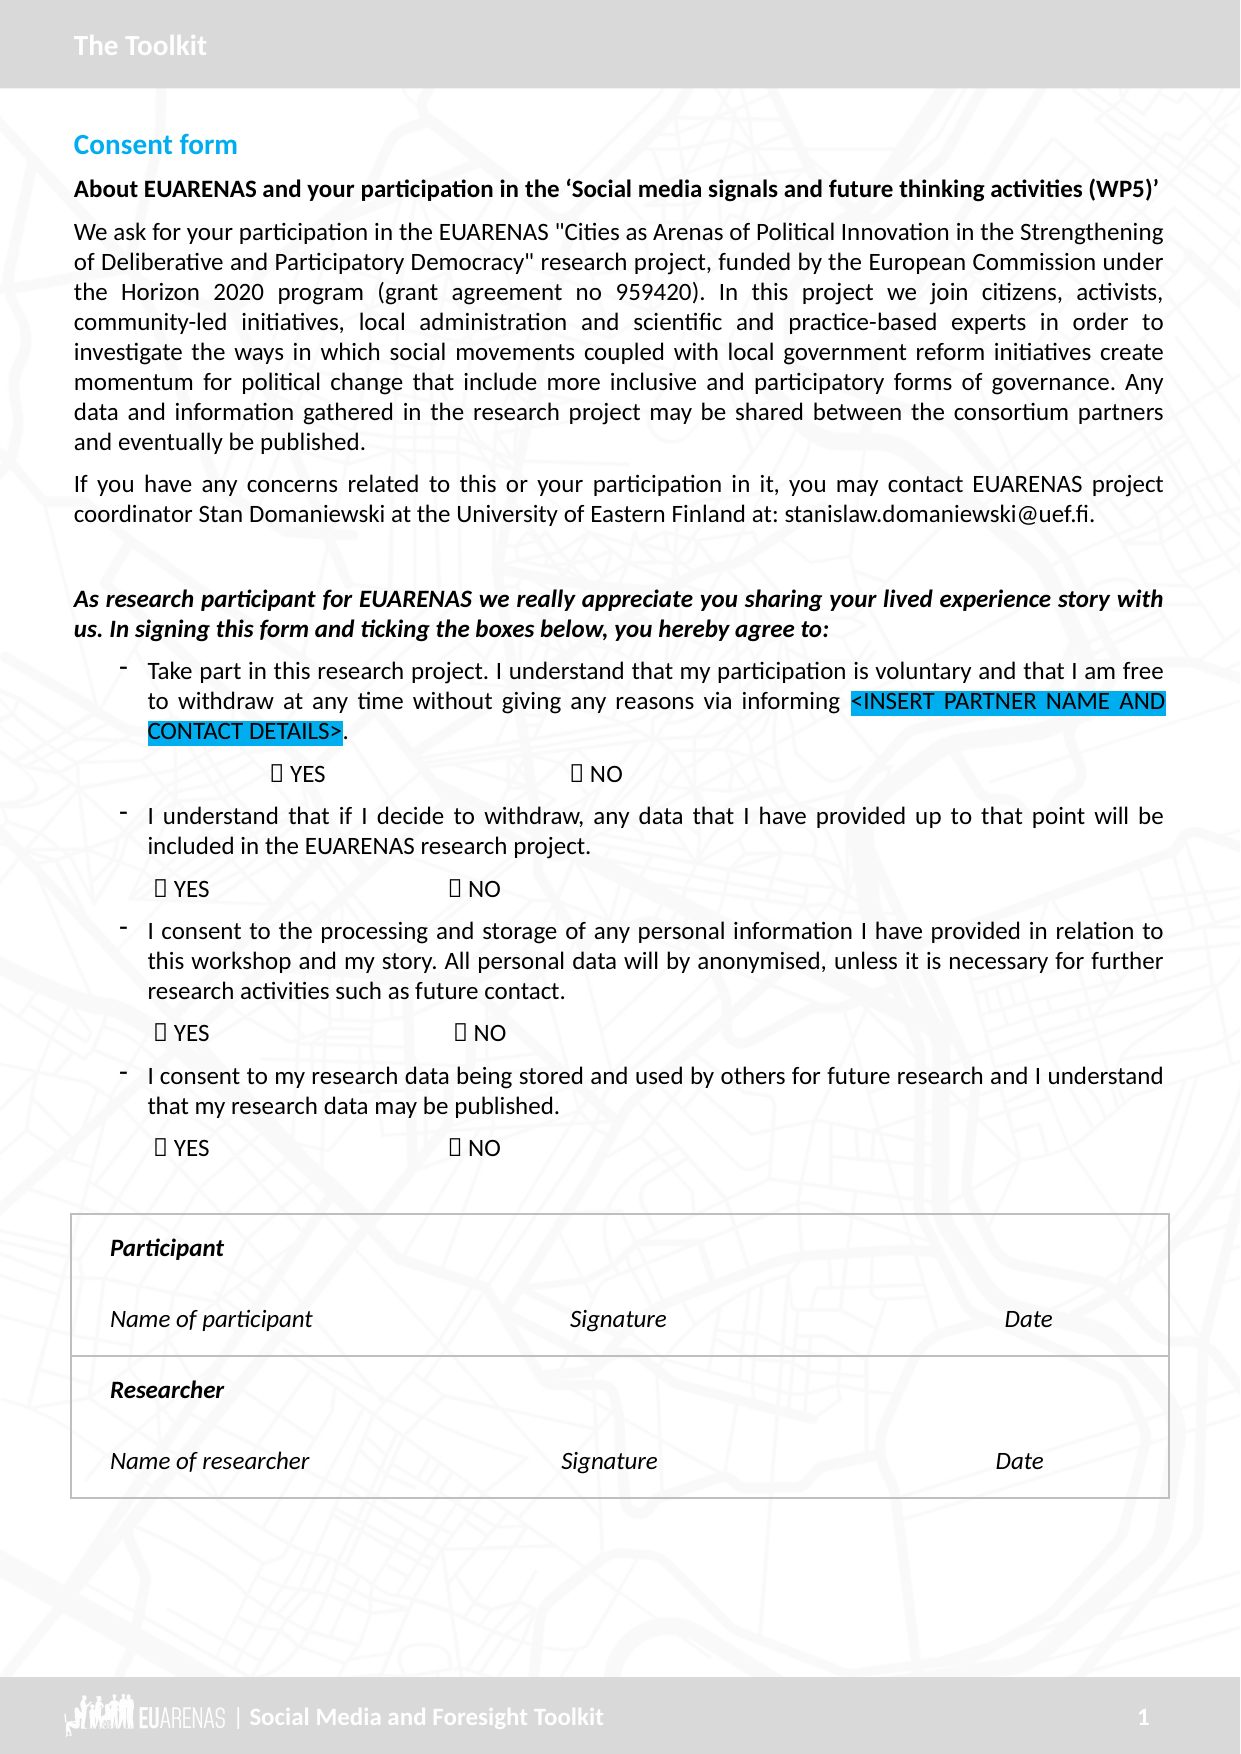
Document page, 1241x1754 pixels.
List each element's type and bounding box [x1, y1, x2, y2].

picture [0, 0, 1241, 1754]
text_box [58, 1688, 693, 1743]
